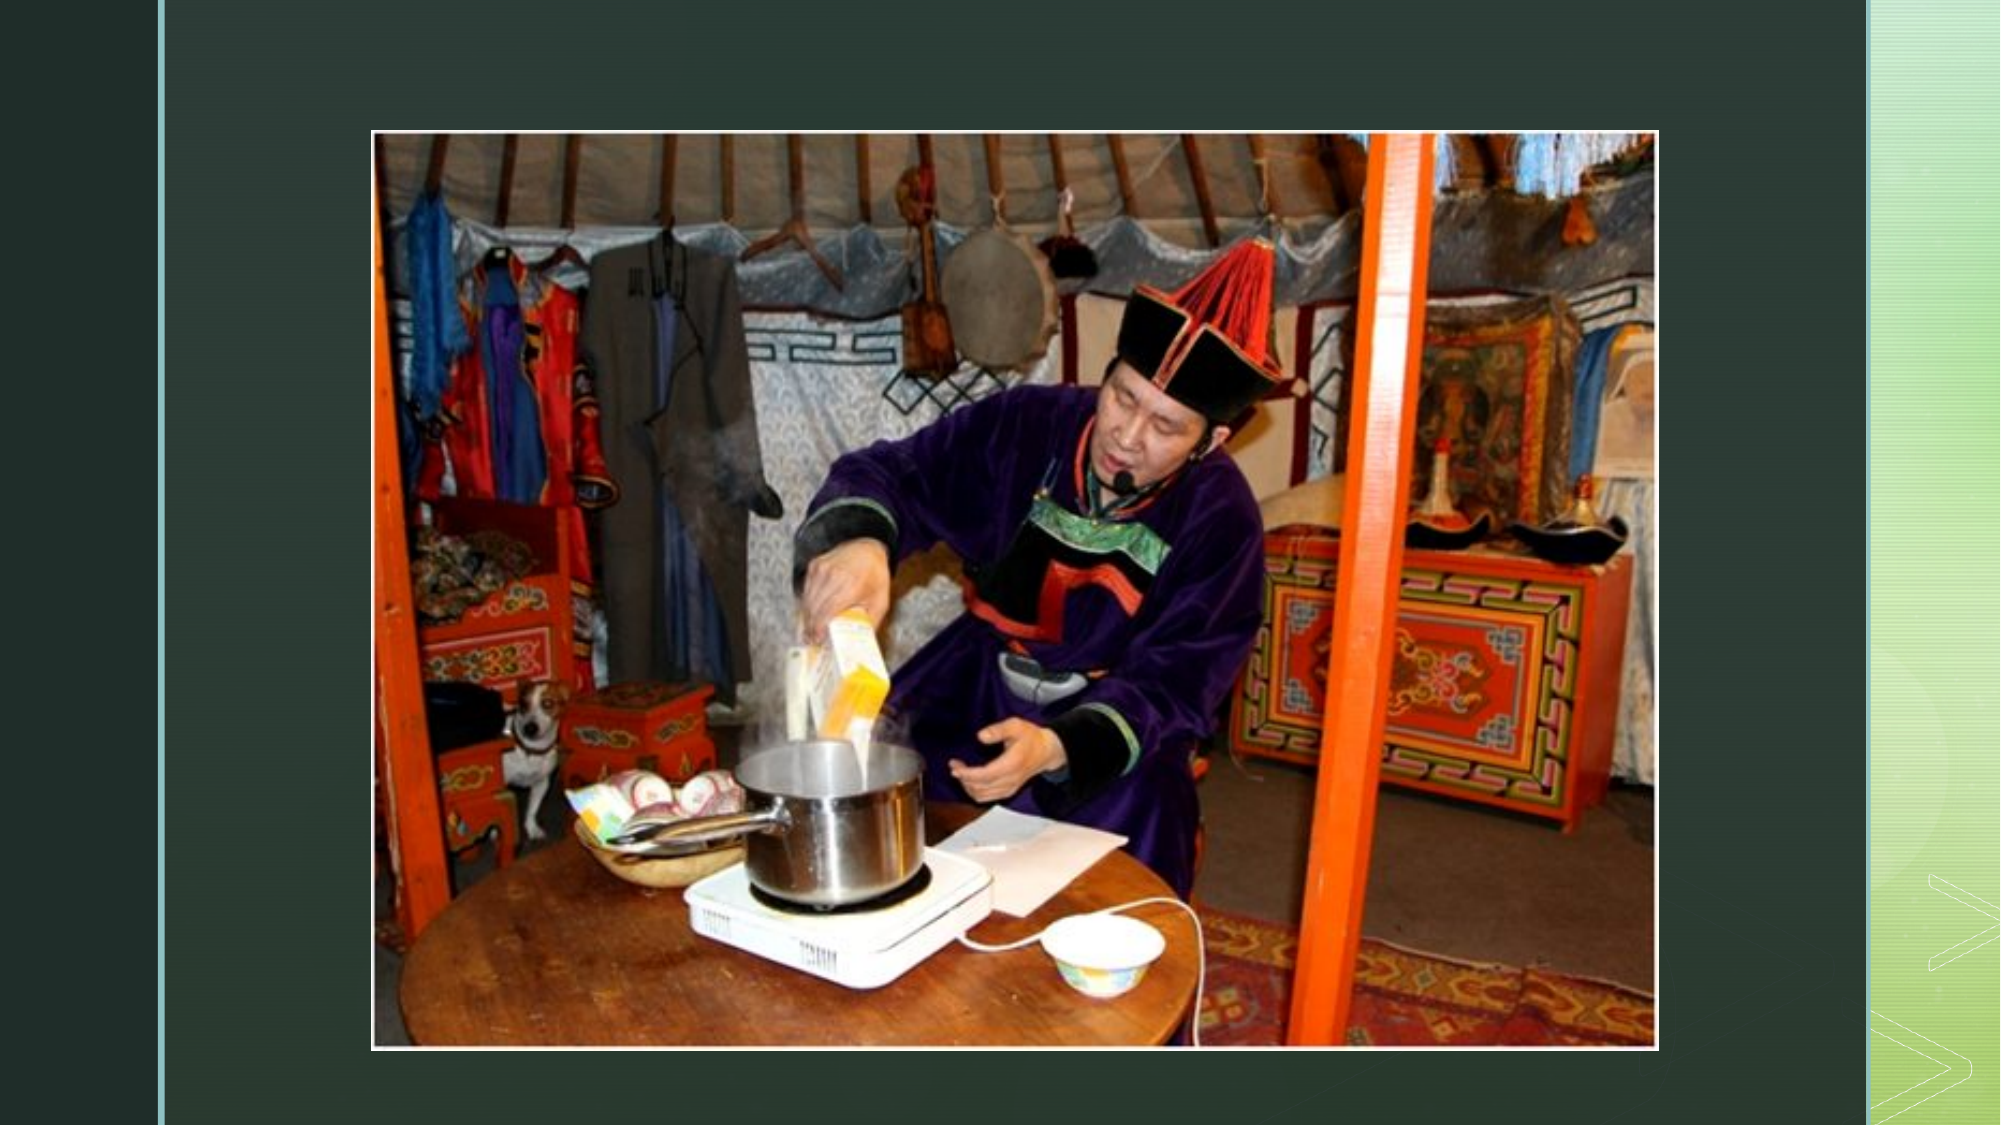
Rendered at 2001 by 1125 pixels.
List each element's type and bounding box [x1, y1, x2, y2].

picture [1871, 0, 2001, 1125]
picture [370, 130, 1659, 1052]
